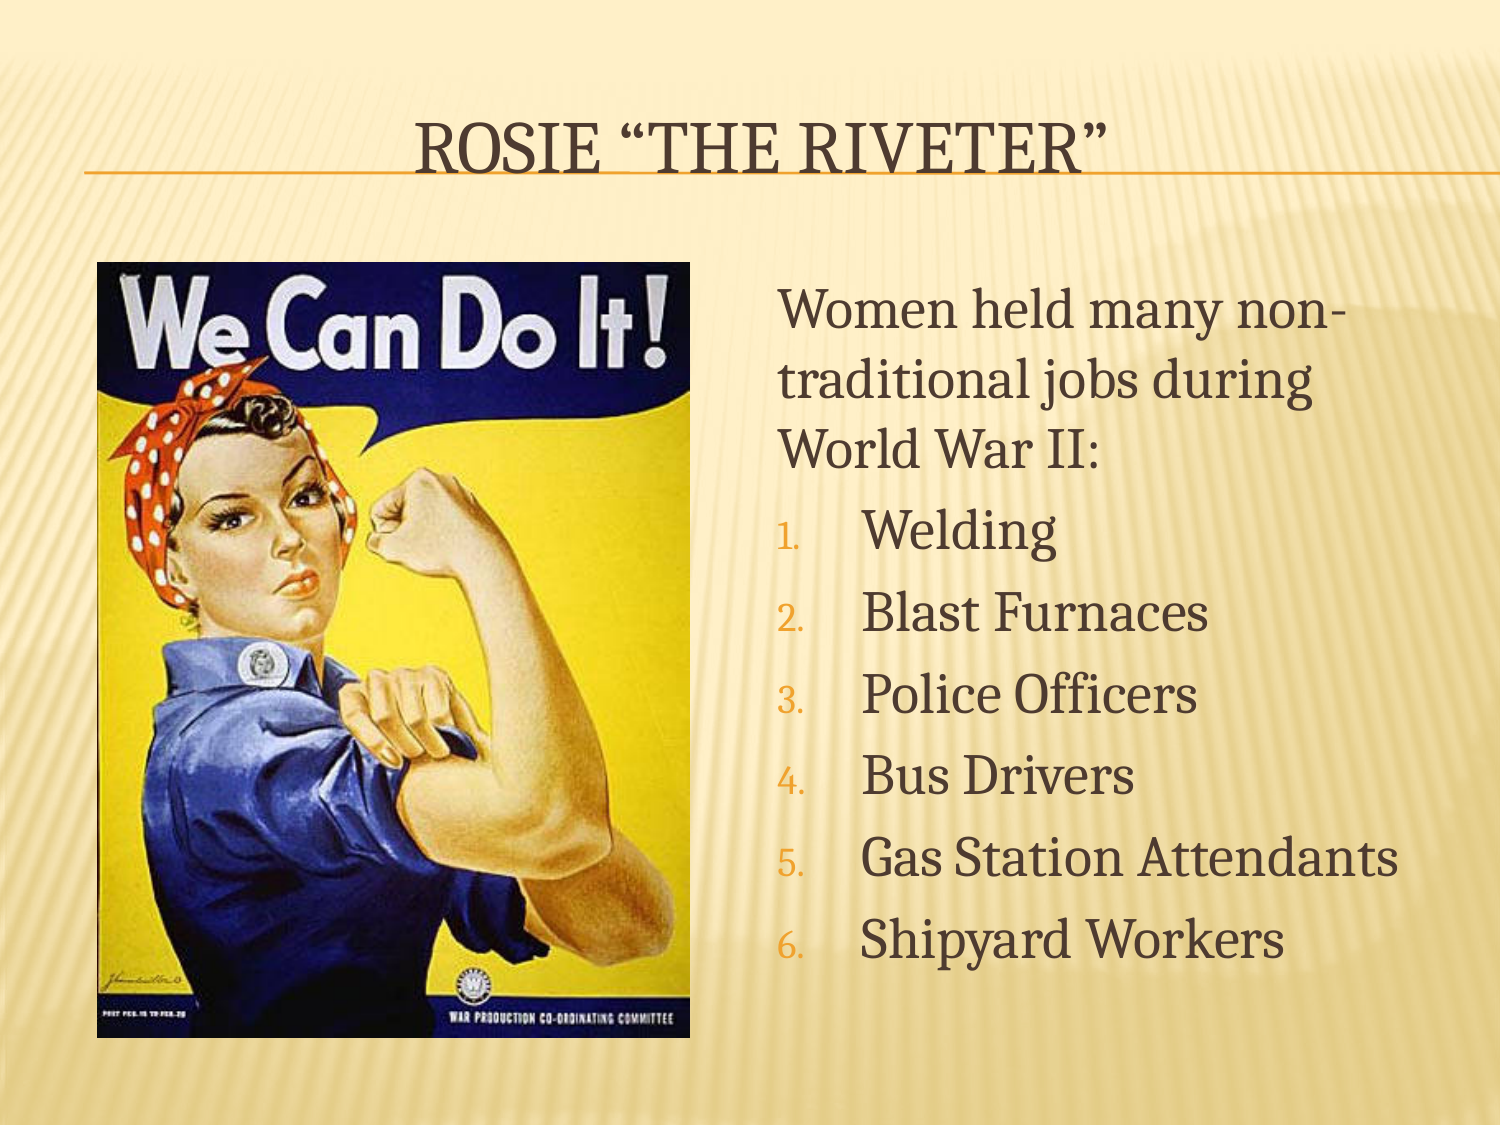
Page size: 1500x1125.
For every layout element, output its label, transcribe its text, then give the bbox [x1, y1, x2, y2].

list Women held many non-traditional jobs during World War II: Welding Blast Furnaces Police Officers Bus Drivers Gas Station Attendants Shipyard Workers [762, 262, 1475, 1038]
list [97, 262, 691, 1038]
title Rosie “the Riveter” [49, 75, 1475, 213]
